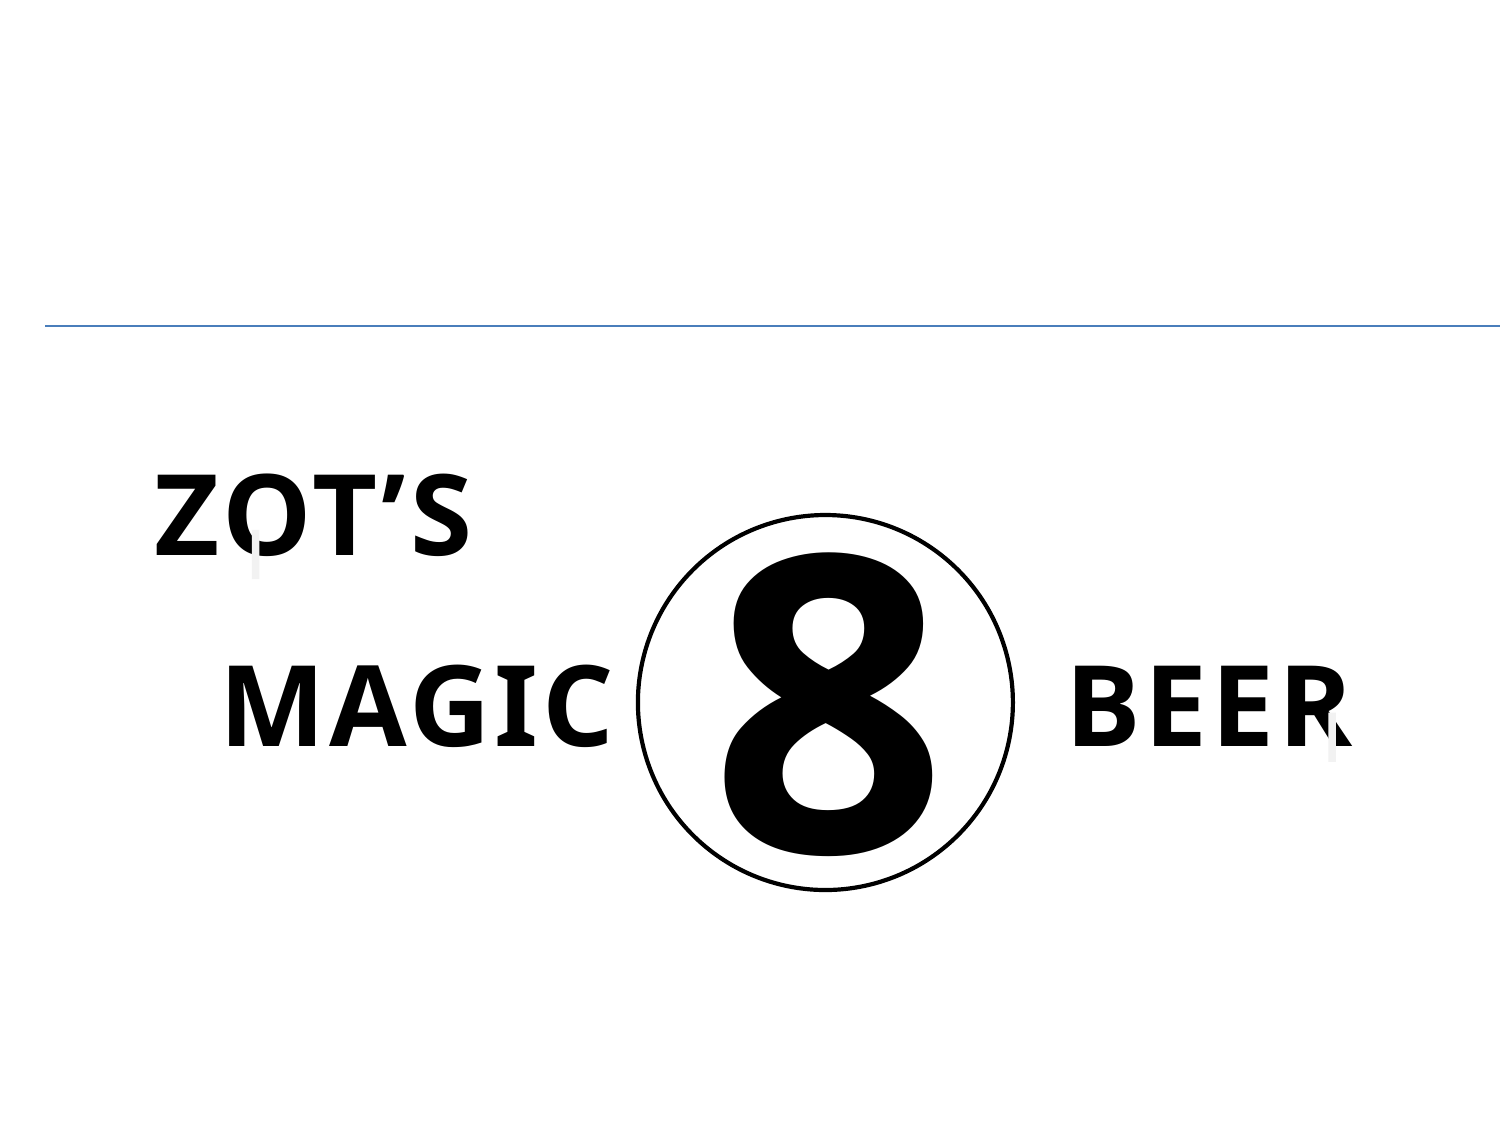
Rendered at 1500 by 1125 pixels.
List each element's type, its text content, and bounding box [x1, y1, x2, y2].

text_box [963, 572, 1016, 833]
text_box BEER [1050, 626, 1369, 777]
text_box [250, 528, 261, 581]
text_box MAGIC [205, 626, 631, 777]
text_box 8 [695, 430, 963, 944]
text_box ZOT’S [139, 435, 488, 586]
text_box [1326, 710, 1338, 764]
text_box [635, 564, 695, 841]
